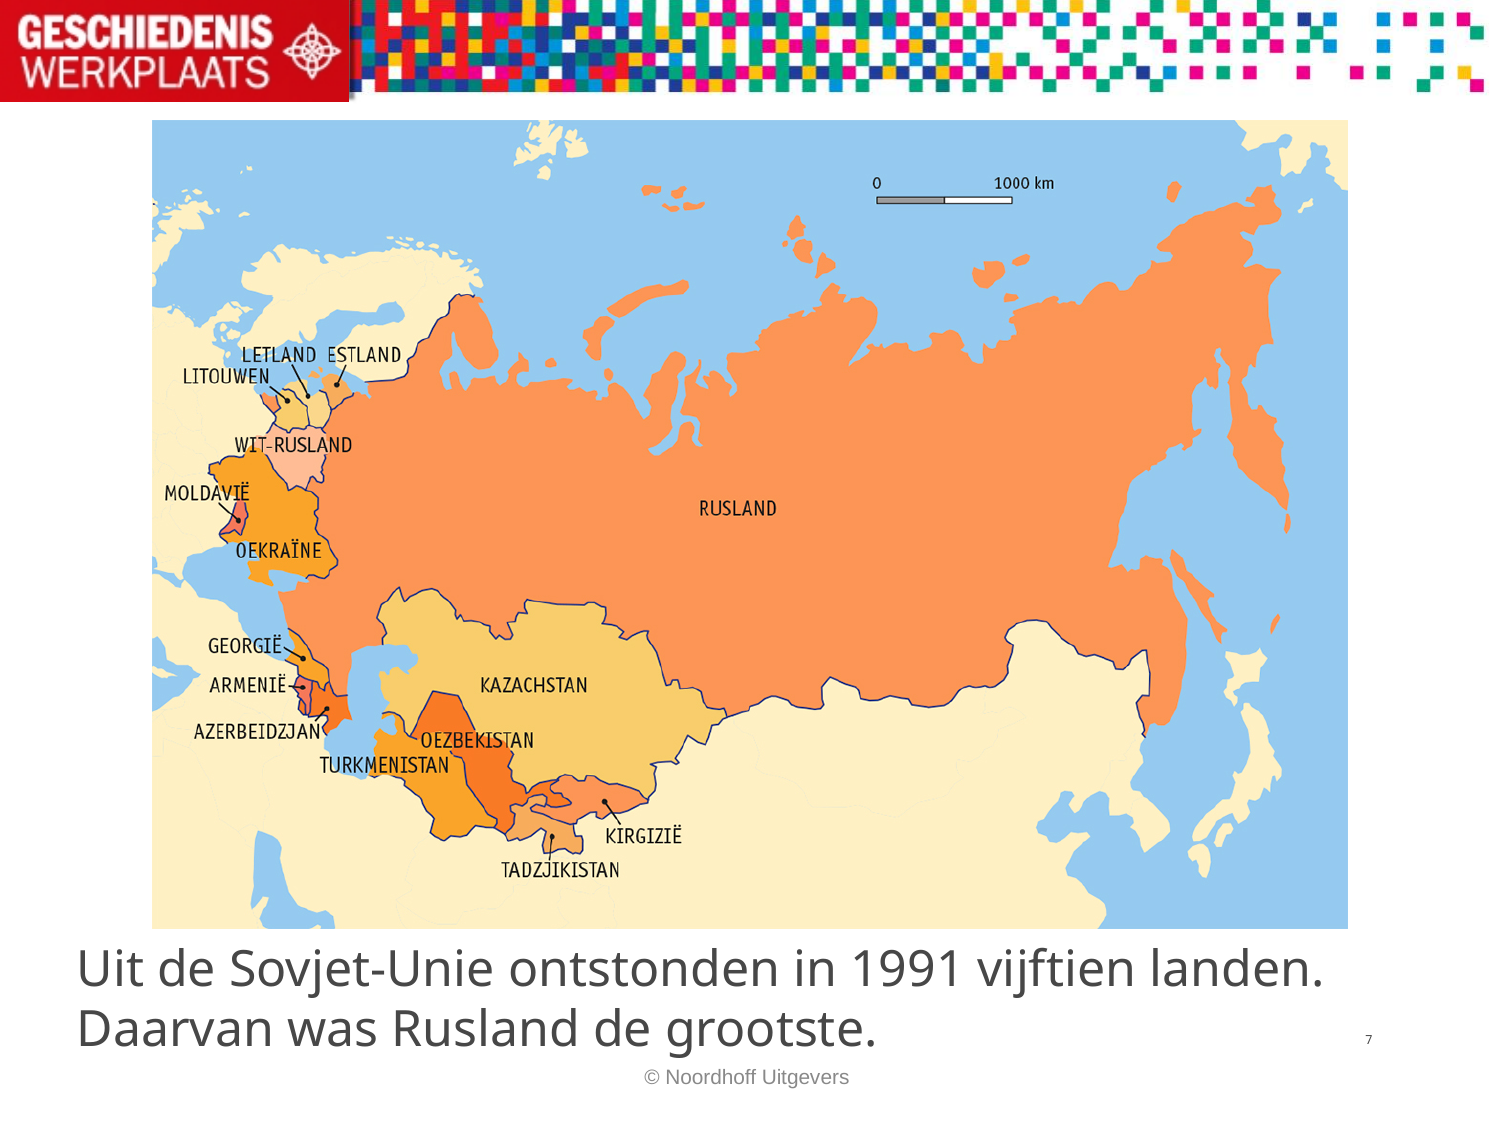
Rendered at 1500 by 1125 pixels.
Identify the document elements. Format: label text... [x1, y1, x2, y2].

picture [0, 0, 1500, 1125]
text_box © Noordhoff Uitgevers [512, 1045, 988, 1106]
text_box Uit de Sovjet-Unie ontstonden in 1991 vijftien landen. Daarvan was Rusland de grootste. [76, 928, 1500, 1066]
